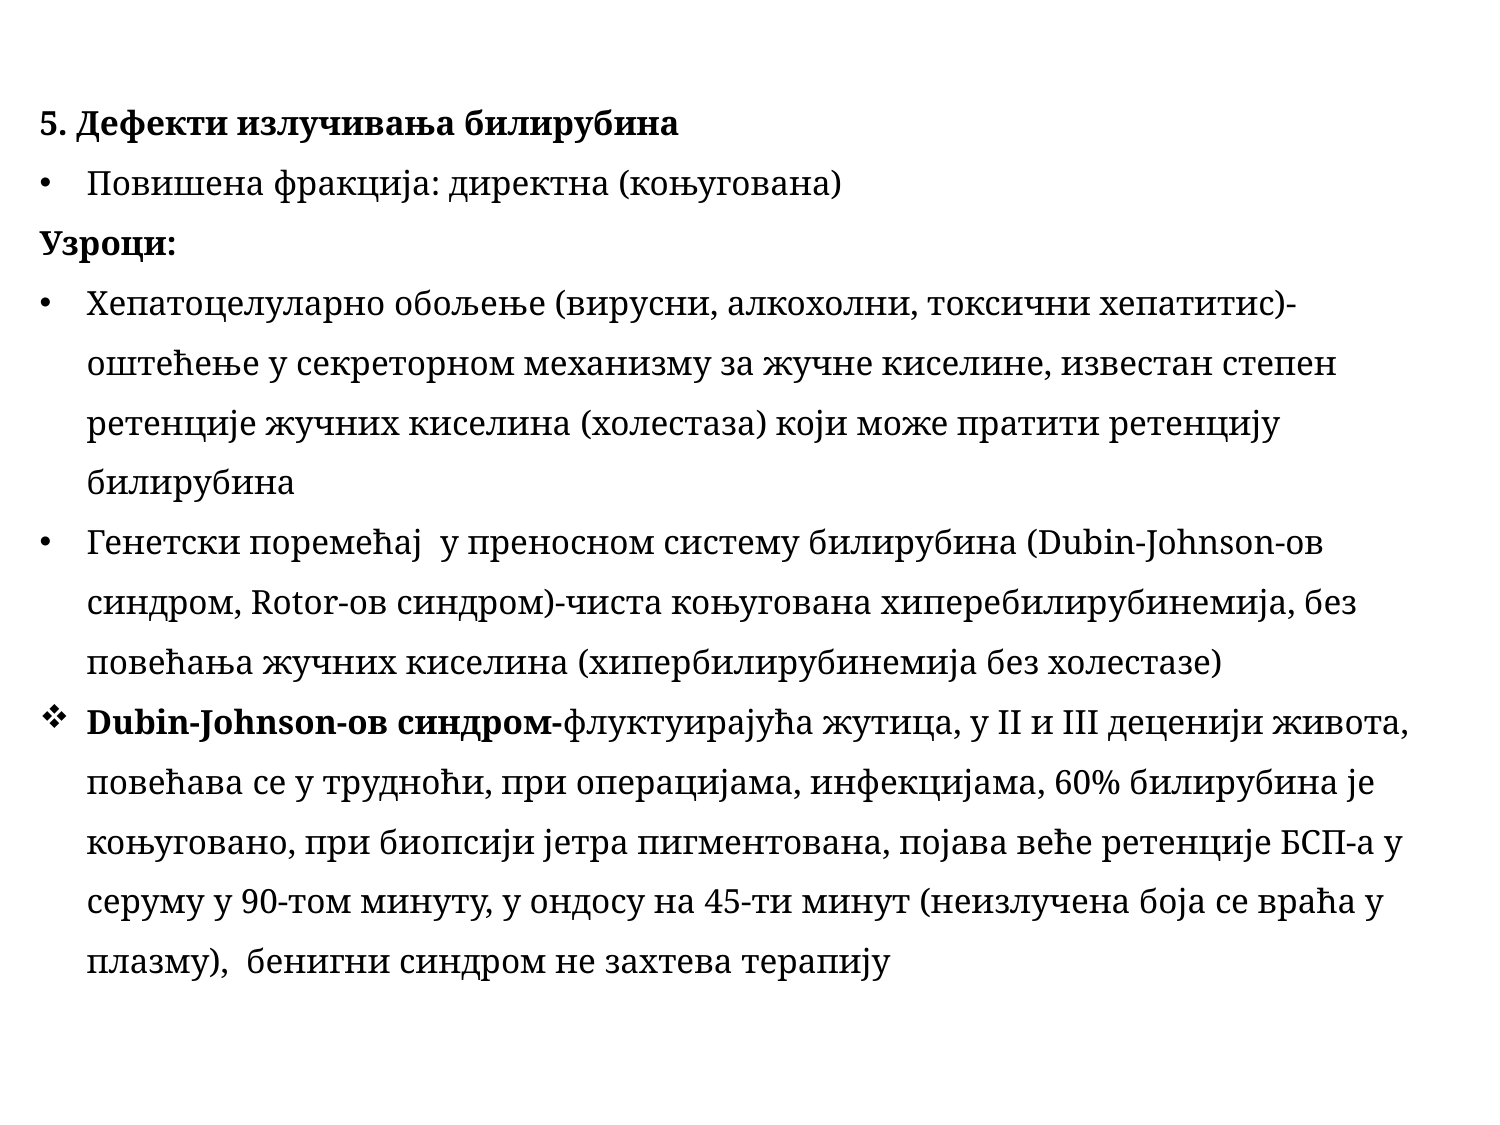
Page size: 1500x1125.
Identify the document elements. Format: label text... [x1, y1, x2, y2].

text_box 5. Дефекти излучивања билирубина Повишена фракција: директна (коњугована) Узроци: Хепатоцелуларно обољење (вирусни, алкохолни, токсични хепатитис)-оштећење у секреторном механизму за жучне киселине, известан степен ретенције жучних киселина (холестаза) који може пратити ретенцију билирубина Генетски поремећај у преносном систему билирубина (Dubin-Јohnson-ов синдром, Rotor-ов синдром)-чиста коњугована хиперебилирубинемија, без повећања жучних киселина (хипербилирубинемија без холестазе) Dubin-Јohnson-ов синдром-флуктуирајућа жутица, у II и III деценији живота, повећава се у трудноћи, при операцијама, инфекцијама, 60% билирубина је коњуговано, при биопсији јетра пигментована, појава веће ретенције БСП-а у серуму у 90-том минуту, у ондосу на 45-ти минут (неизлучена боја се враћа у плазму), бенигни синдром не захтева терапију [24, 74, 1463, 1078]
